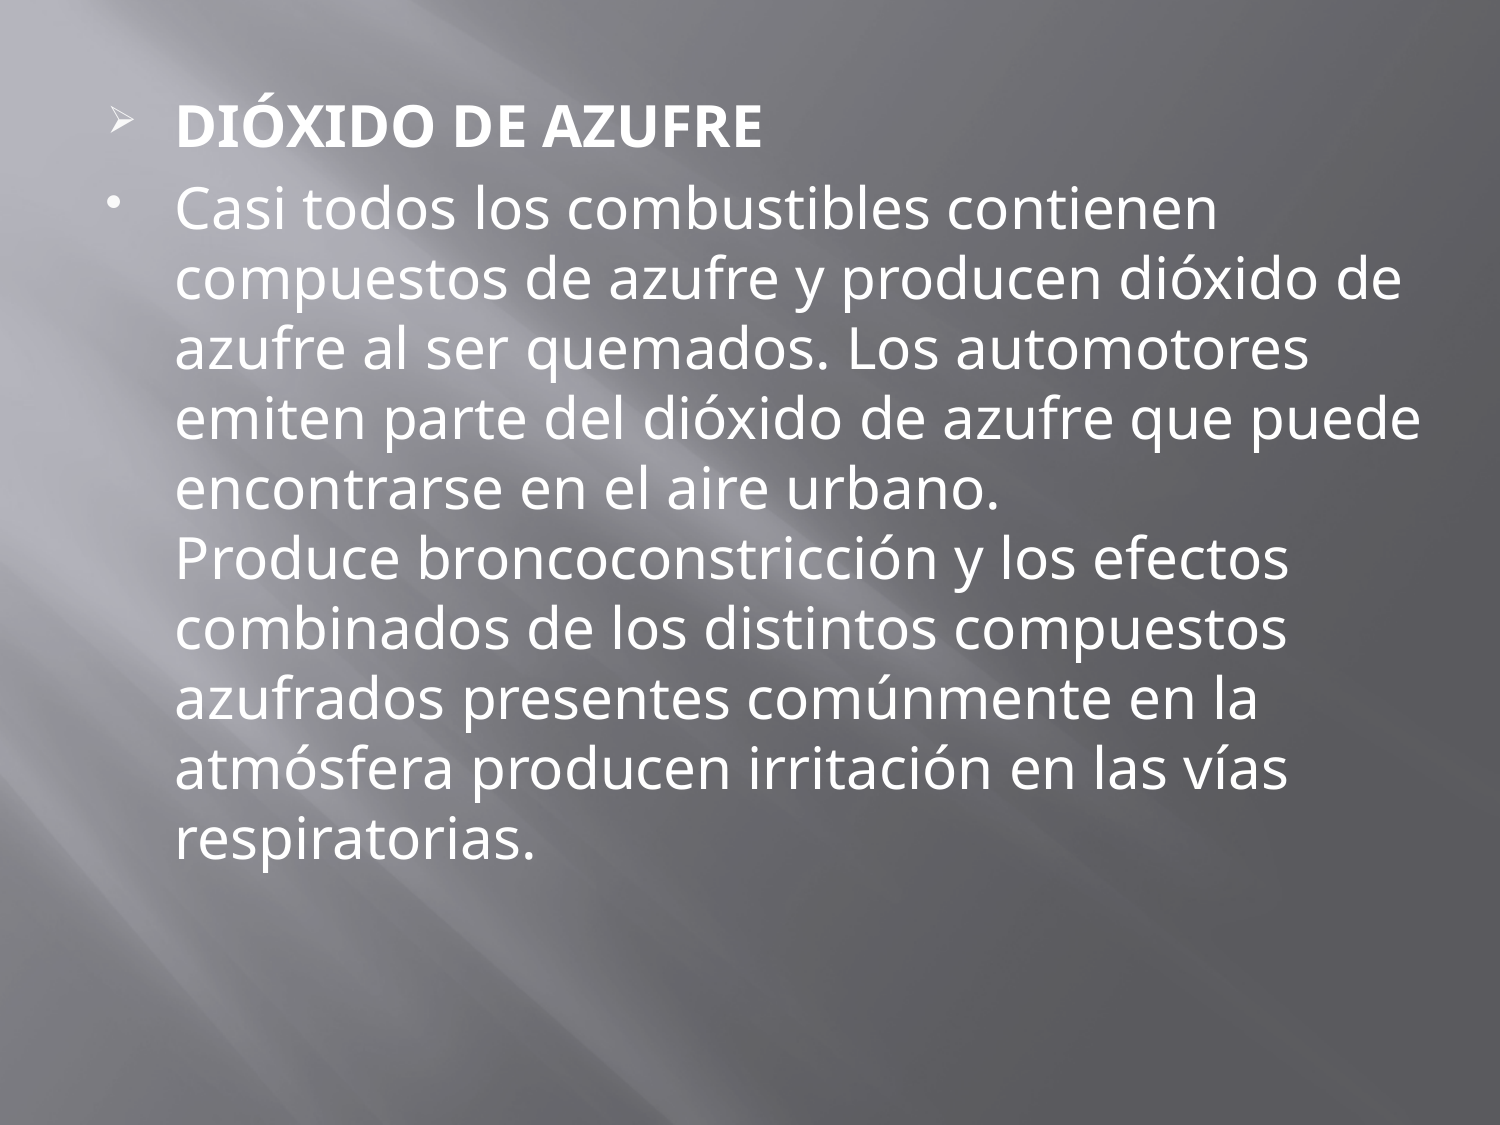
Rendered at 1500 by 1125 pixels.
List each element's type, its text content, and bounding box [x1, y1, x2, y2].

list DIÓXIDO DE AZUFRE Casi todos los combustibles contienen compuestos de azufre y producen dióxido de azufre al ser quemados. Los automotores emiten parte del dióxido de azufre que puede encontrarse en el aire urbano. Produce broncoconstricción y los efectos combinados de los distintos compuestos azufrados presentes comúnmente en la atmósfera producen irritación en las vías respiratorias. [70, 82, 1442, 1043]
